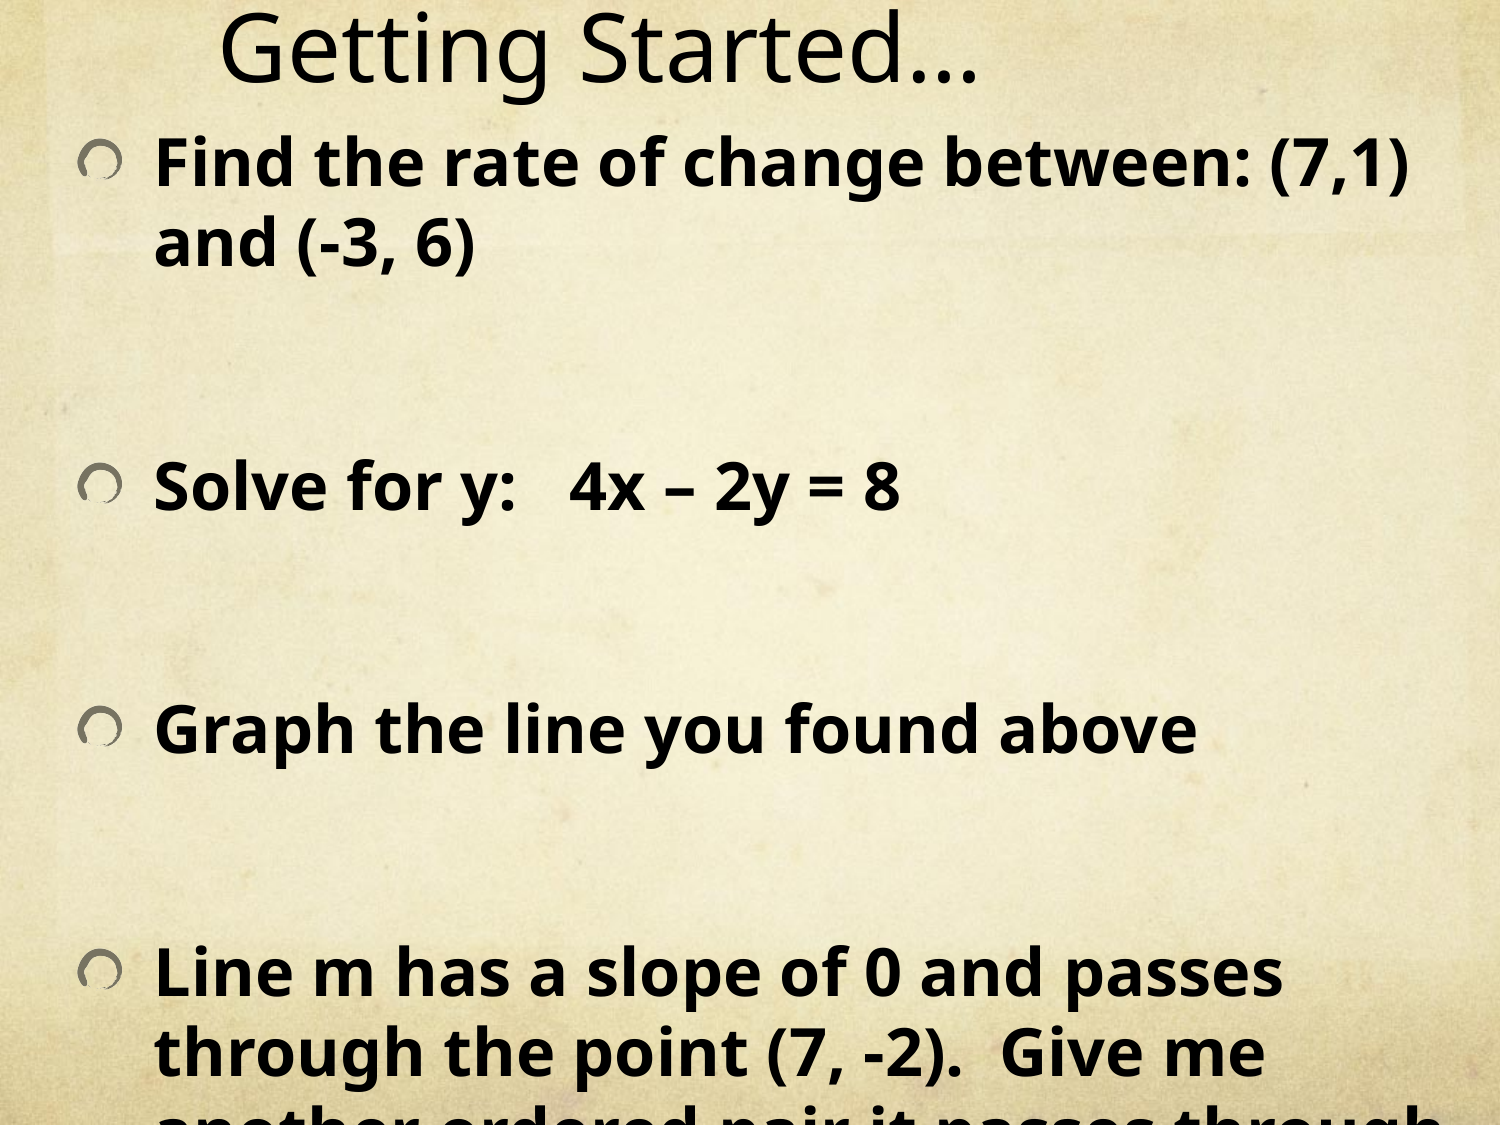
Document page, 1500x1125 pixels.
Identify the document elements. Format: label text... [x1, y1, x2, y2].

picture [0, 0, 1500, 1125]
title Getting Started… [0, 0, 1200, 88]
picture [77, 462, 124, 505]
picture [77, 138, 124, 181]
picture [77, 705, 124, 748]
picture [77, 948, 124, 991]
list Find the rate of change between: (7,1) and (-3, 6) Solve for y: 4x – 2y = 8 Graph the line you found above Line m has a slope of 0 and passes through the point (7, -2). Give me another ordered pair it passes through. [62, 112, 1500, 1075]
